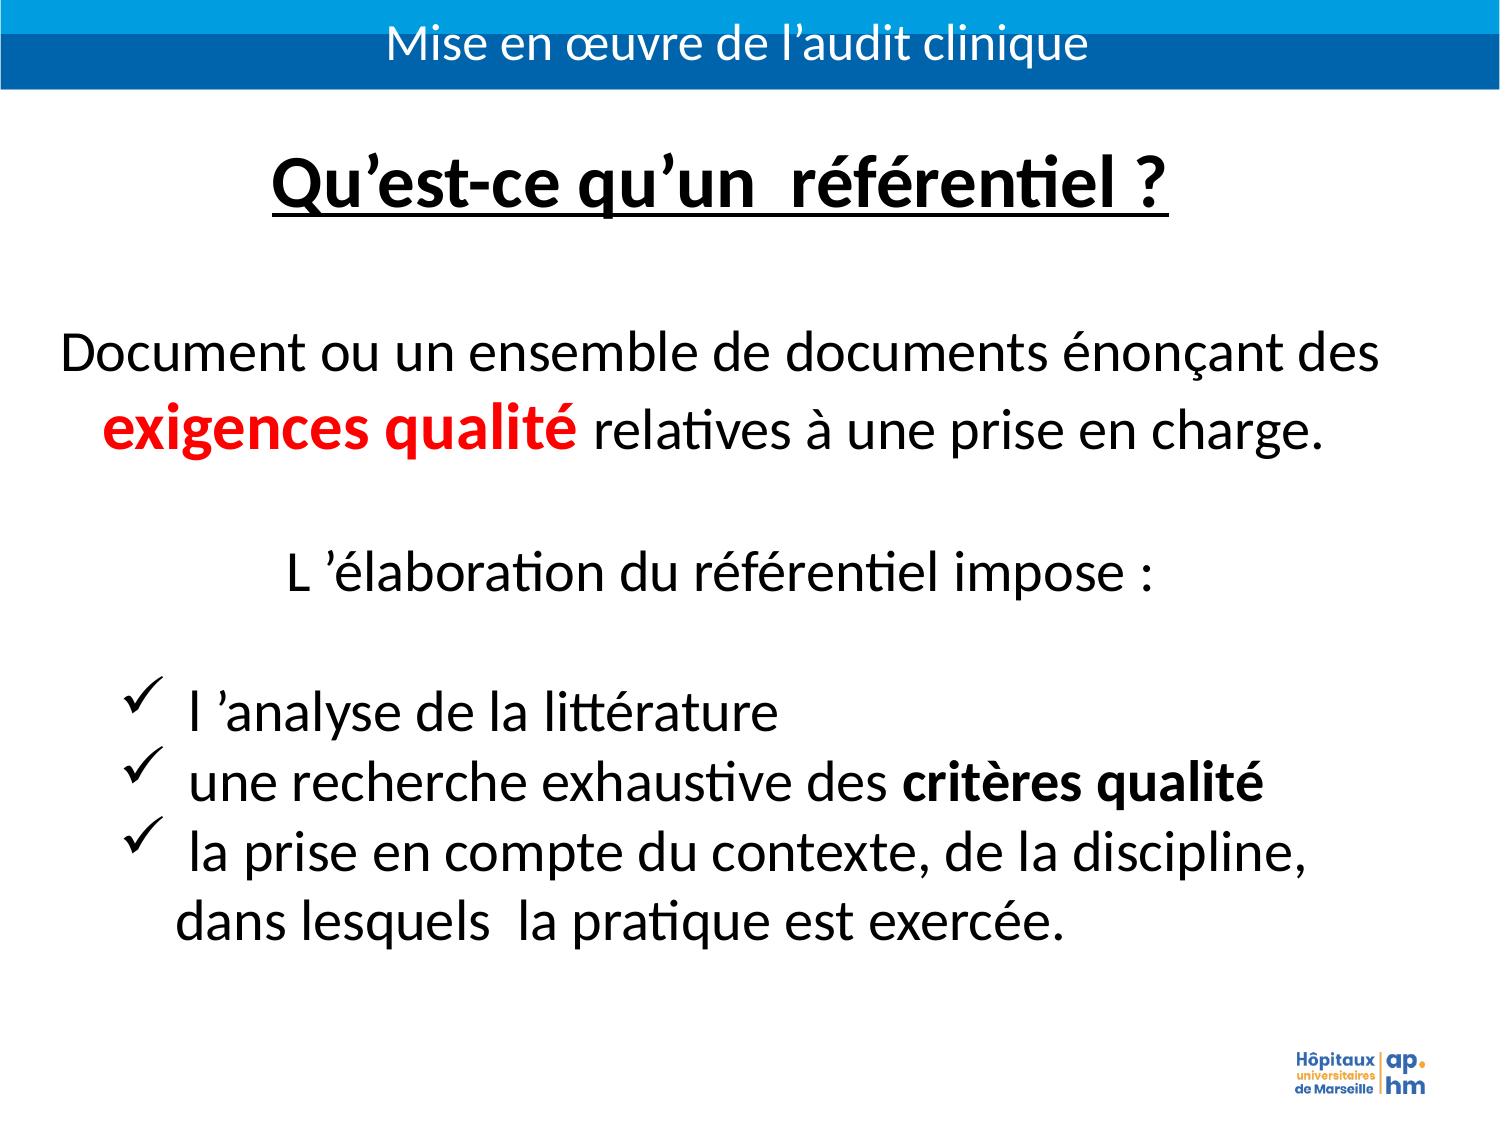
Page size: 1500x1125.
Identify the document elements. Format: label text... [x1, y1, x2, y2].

title Mise en œuvre de l’audit clinique [100, 0, 1376, 79]
picture [1295, 1052, 1425, 1094]
picture [0, 35, 1500, 101]
text_box Qu’est-ce qu’un référentiel ? Document ou un ensemble de documents énonçant des exigences qualité relatives à une prise en charge. L ’élaboration du référentiel impose : l ’analyse de la littérature une recherche exhaustive des critères qualité la prise en compte du contexte, de la discipline, dans lesquels la pratique est exercée. [29, 125, 1412, 960]
